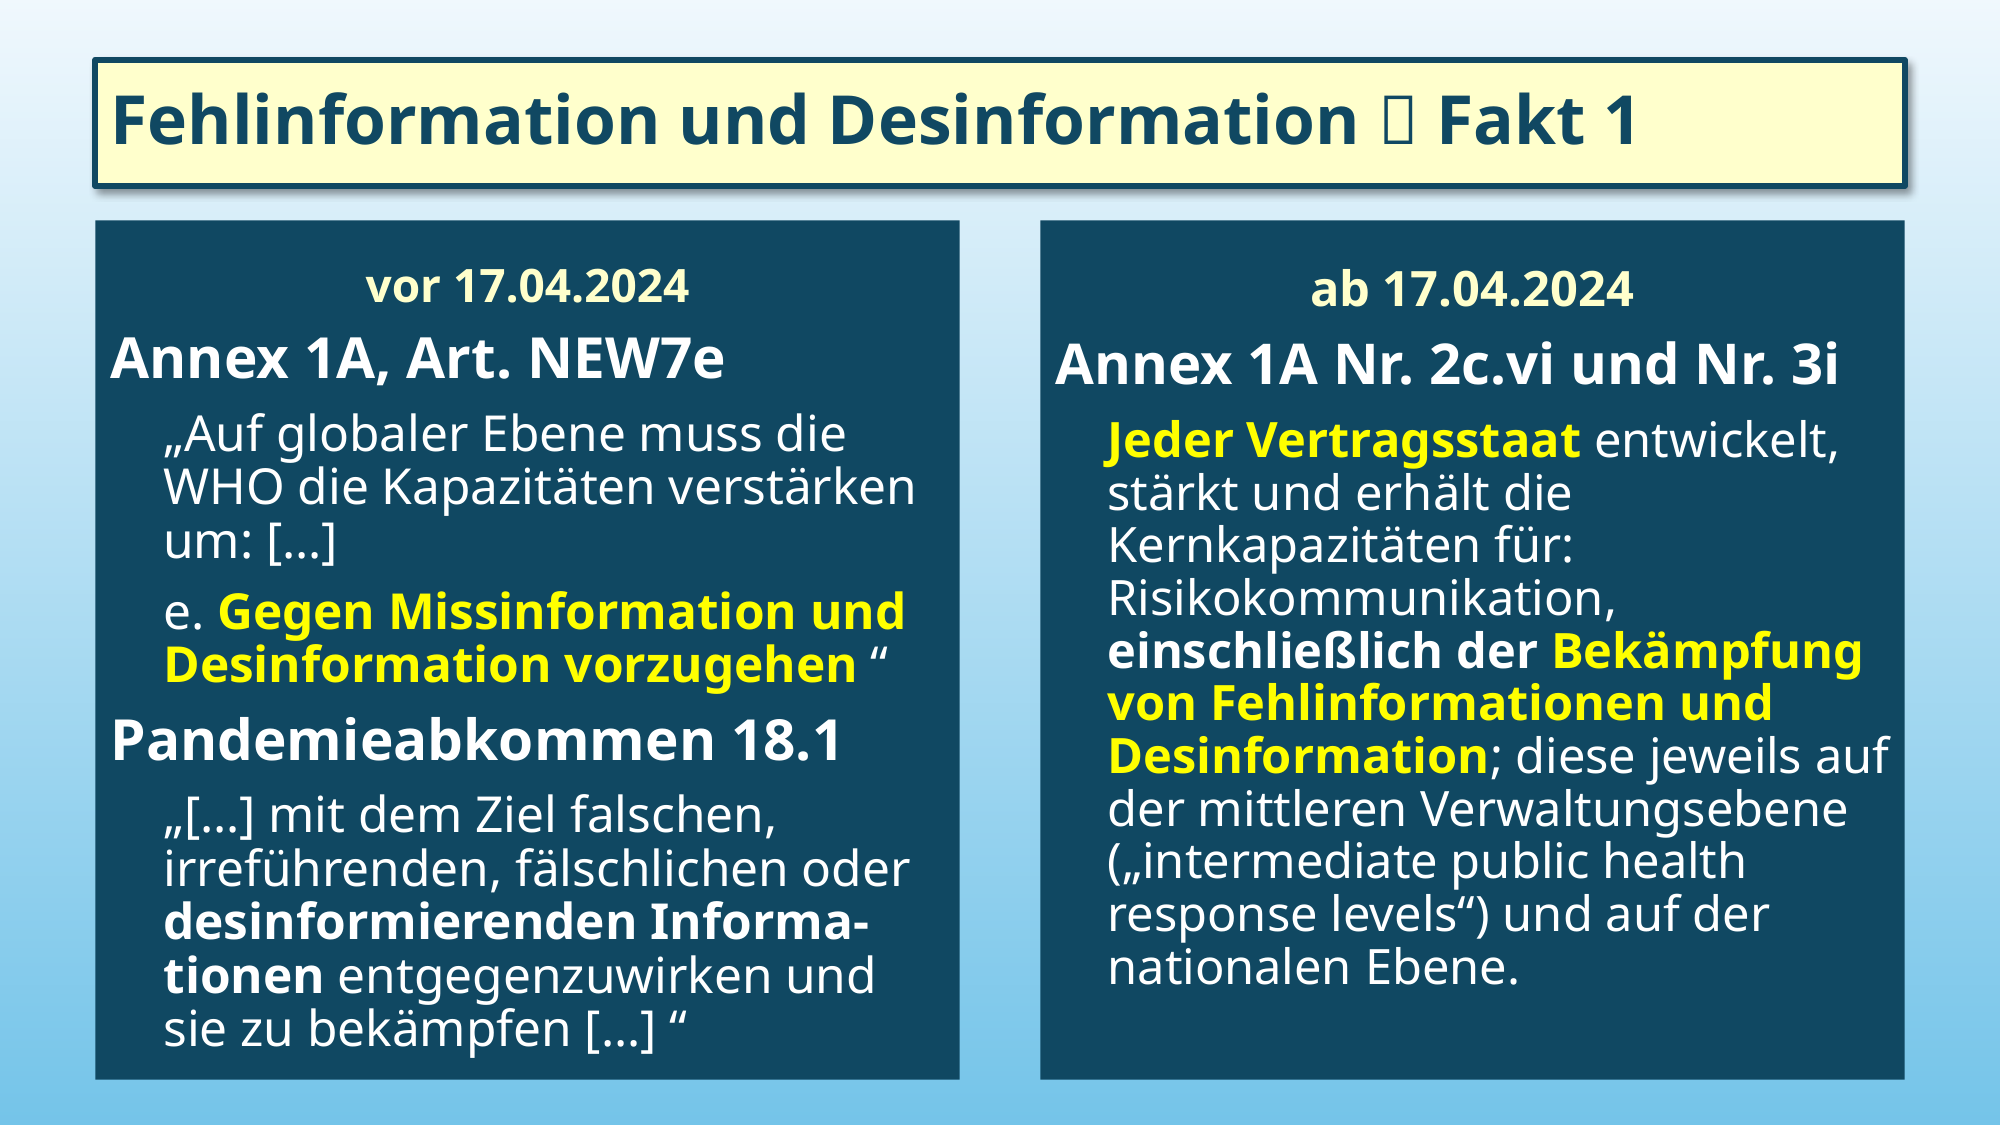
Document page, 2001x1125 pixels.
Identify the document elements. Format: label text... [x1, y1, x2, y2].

text_box ab 17.04.2024 Annex 1A Nr. 2c.vi und Nr. 3i Jeder Vertragsstaat entwickelt, stärkt und erhält die Kernkapazitäten für: Risikokommunikation, einschließlich der Bekämpfung von Fehlinformationen und Desinformation; diese jeweils auf der mittleren Verwaltungsebene („intermediate public health response levels“) und auf der nationalen Ebene. [1040, 220, 1905, 1080]
list vor 17.04.2024 Annex 1A, Art. NEW7e „Auf globaler Ebene muss die WHO die Kapazitäten verstärken um: […] e. Gegen Missinformation und Desinformation vorzugehen “ Pandemieabkommen 18.1 „[…] mit dem Ziel falschen, irreführenden, fälschlichen oder desinformierenden Informa-tionen entgegenzuwirken und sie zu bekämpfen […] “ [95, 220, 960, 1080]
title Fehlinformation und Desinformation  Fakt 1 [95, 59, 1905, 186]
